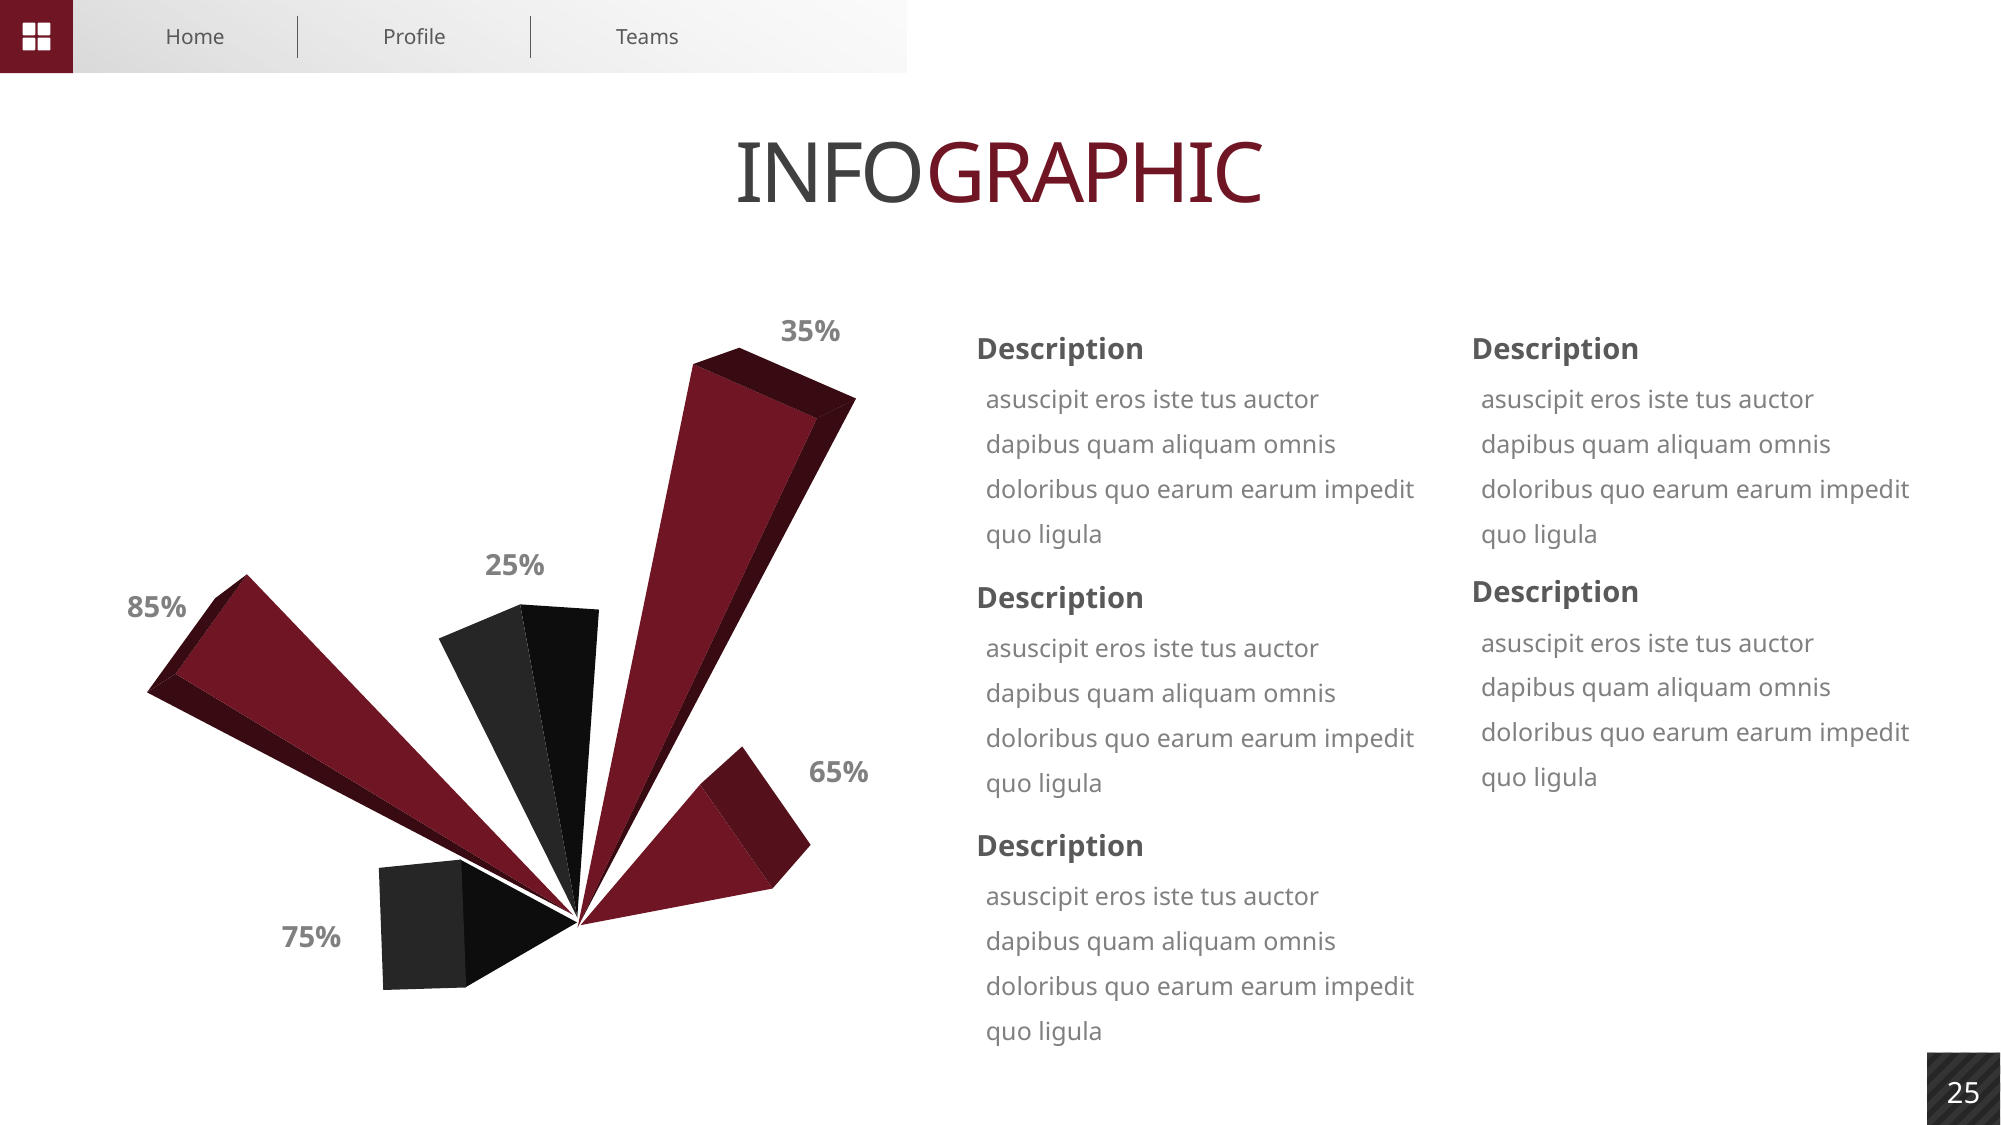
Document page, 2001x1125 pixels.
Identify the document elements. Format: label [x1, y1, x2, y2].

text_box [0, 0, 2001, 1125]
